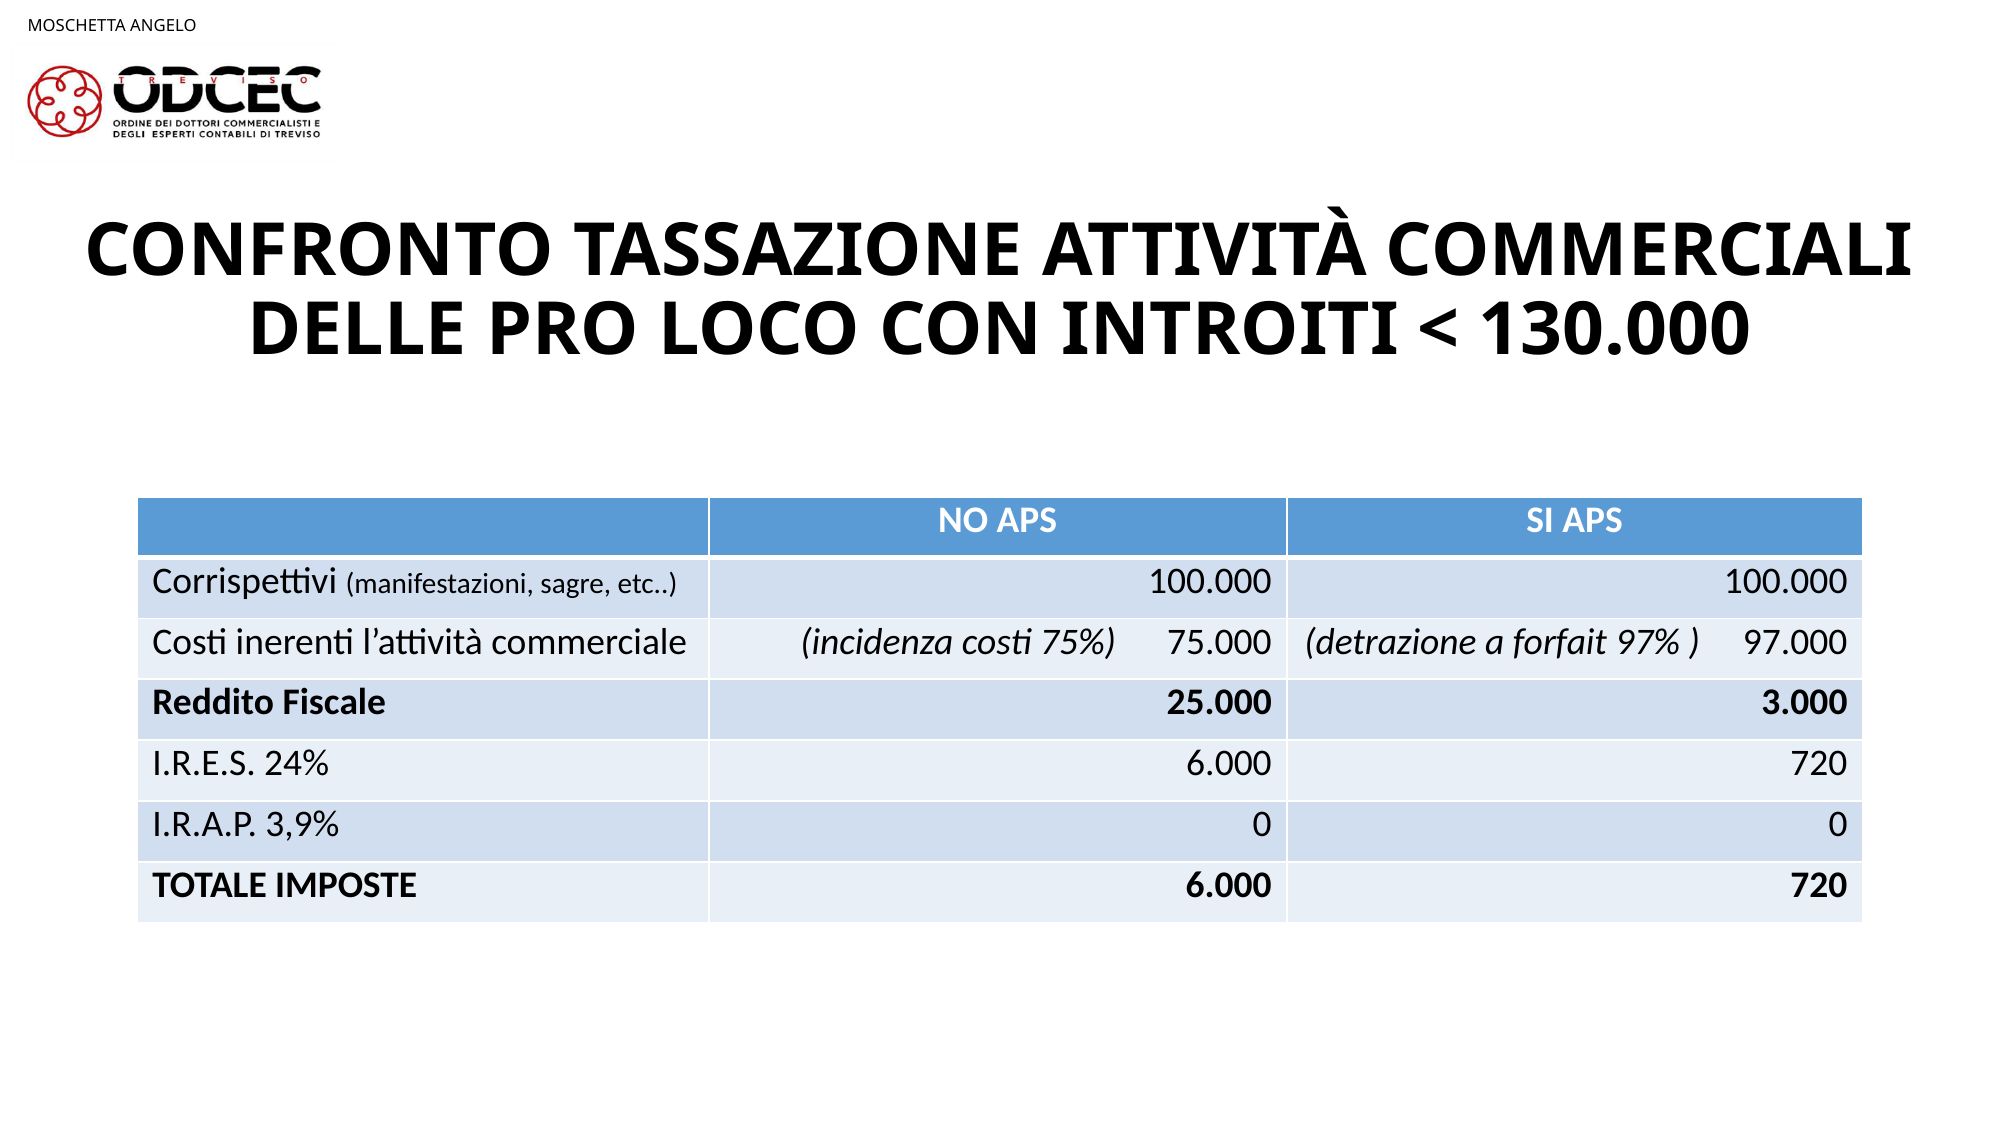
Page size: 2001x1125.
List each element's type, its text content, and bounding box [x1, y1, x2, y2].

table_cell 720 [1288, 863, 1862, 922]
table_cell 0 [710, 802, 1286, 861]
table_header SI APS [1288, 498, 1862, 555]
table_cell (incidenza costi 75%) 75.000 [710, 619, 1286, 678]
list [12, 44, 339, 161]
table_cell I.R.E.S. 24% [138, 741, 708, 800]
table_cell 25.000 [710, 680, 1286, 739]
table_cell Costi inerenti l’attività commerciale [138, 619, 708, 678]
table_cell 0 [1288, 802, 1862, 861]
table_cell TOTALE IMPOSTE [138, 863, 708, 922]
table_cell 3.000 [1288, 680, 1862, 739]
title MOSCHETTA ANGELO [12, 3, 339, 44]
table_header [138, 498, 708, 555]
table_cell 100.000 [1288, 560, 1862, 618]
table_cell Reddito Fiscale [138, 680, 708, 739]
table_cell (detrazione a forfait 97% ) 97.000 [1288, 619, 1862, 678]
table_cell 6.000 [710, 741, 1286, 800]
text_box Confronto tassazione attività commerciali delle pro loco con introiti < 130.000 [56, 202, 1944, 380]
table_cell 720 [1288, 741, 1862, 800]
table_cell I.R.A.P. 3,9% [138, 802, 708, 861]
table_cell Corrispettivi (manifestazioni, sagre, etc..) [138, 560, 708, 618]
table_header NO APS [710, 498, 1286, 555]
table_cell 100.000 [710, 560, 1286, 618]
table_cell 6.000 [710, 863, 1286, 922]
